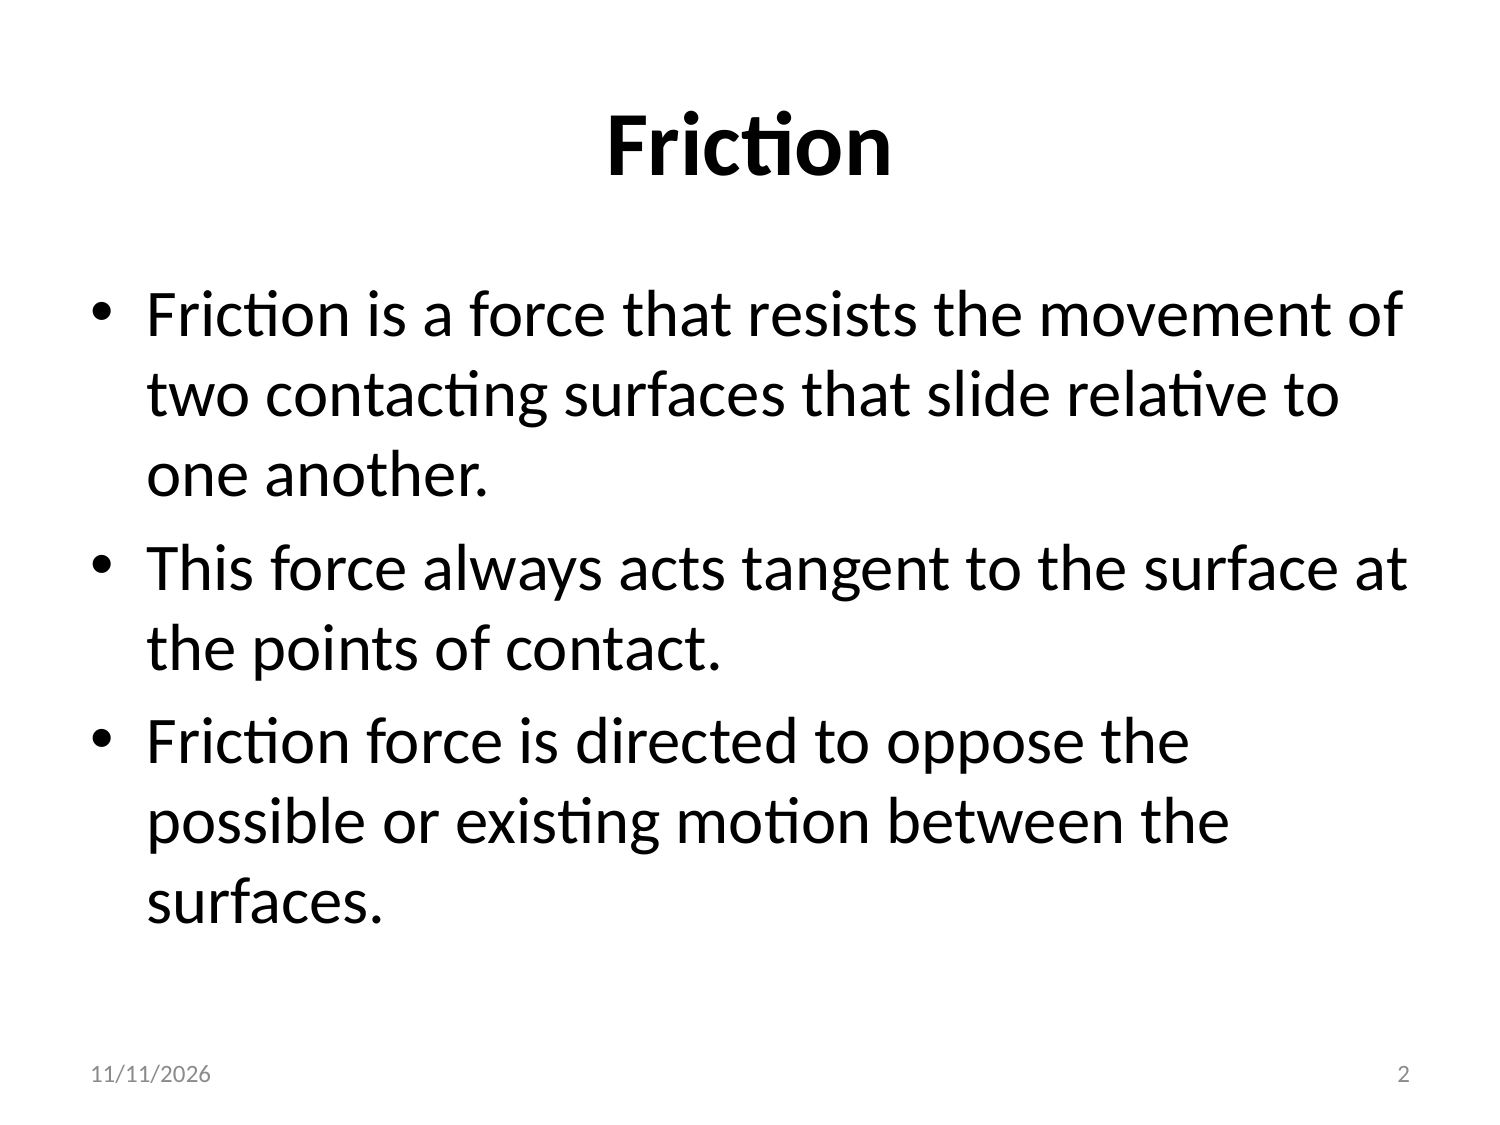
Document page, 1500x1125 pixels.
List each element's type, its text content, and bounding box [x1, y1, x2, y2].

list Friction is a force that resists the movement of two contacting surfaces that slide relative to one another. This force always acts tangent to the surface at the points of contact. Friction force is directed to oppose the possible or existing motion between the surfaces. [75, 262, 1425, 1005]
title Friction [75, 45, 1425, 233]
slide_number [75, 1042, 425, 1103]
slide_number 2 [1074, 1042, 1425, 1103]
